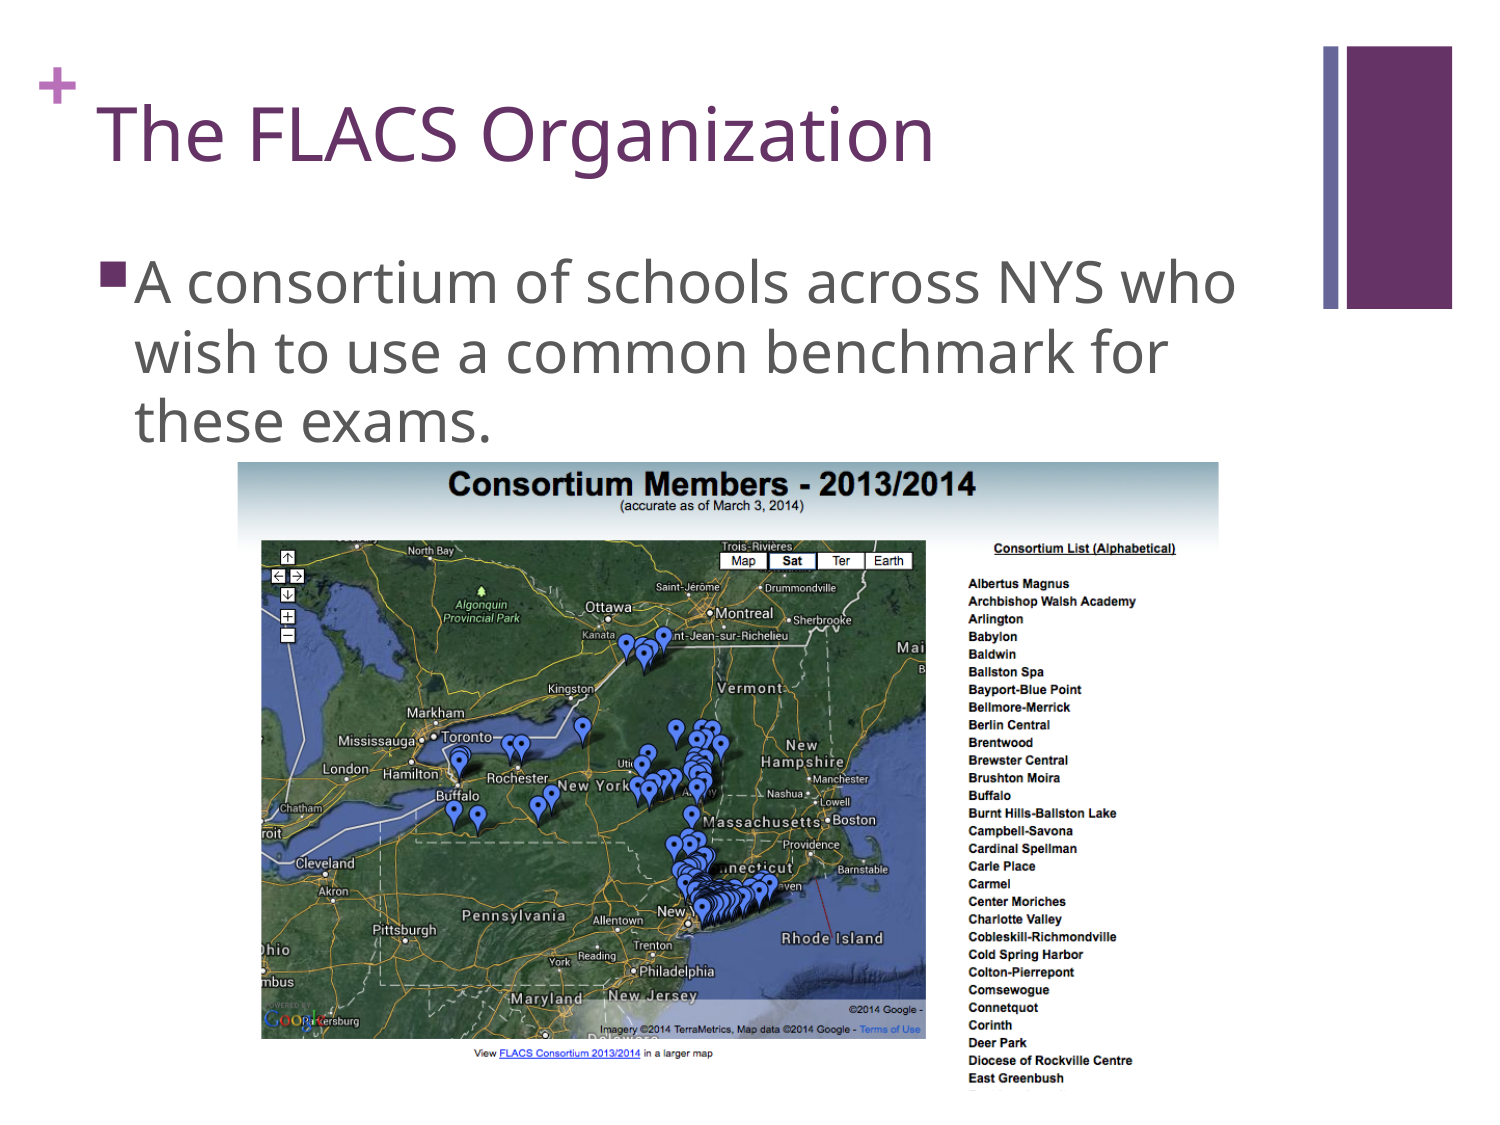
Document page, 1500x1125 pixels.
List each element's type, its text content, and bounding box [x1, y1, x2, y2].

picture [236, 461, 1226, 1091]
title The FLACS Organization [81, 79, 1322, 237]
list A consortium of schools across NYS who wish to use a common benchmark for these exams. [81, 237, 1322, 1005]
